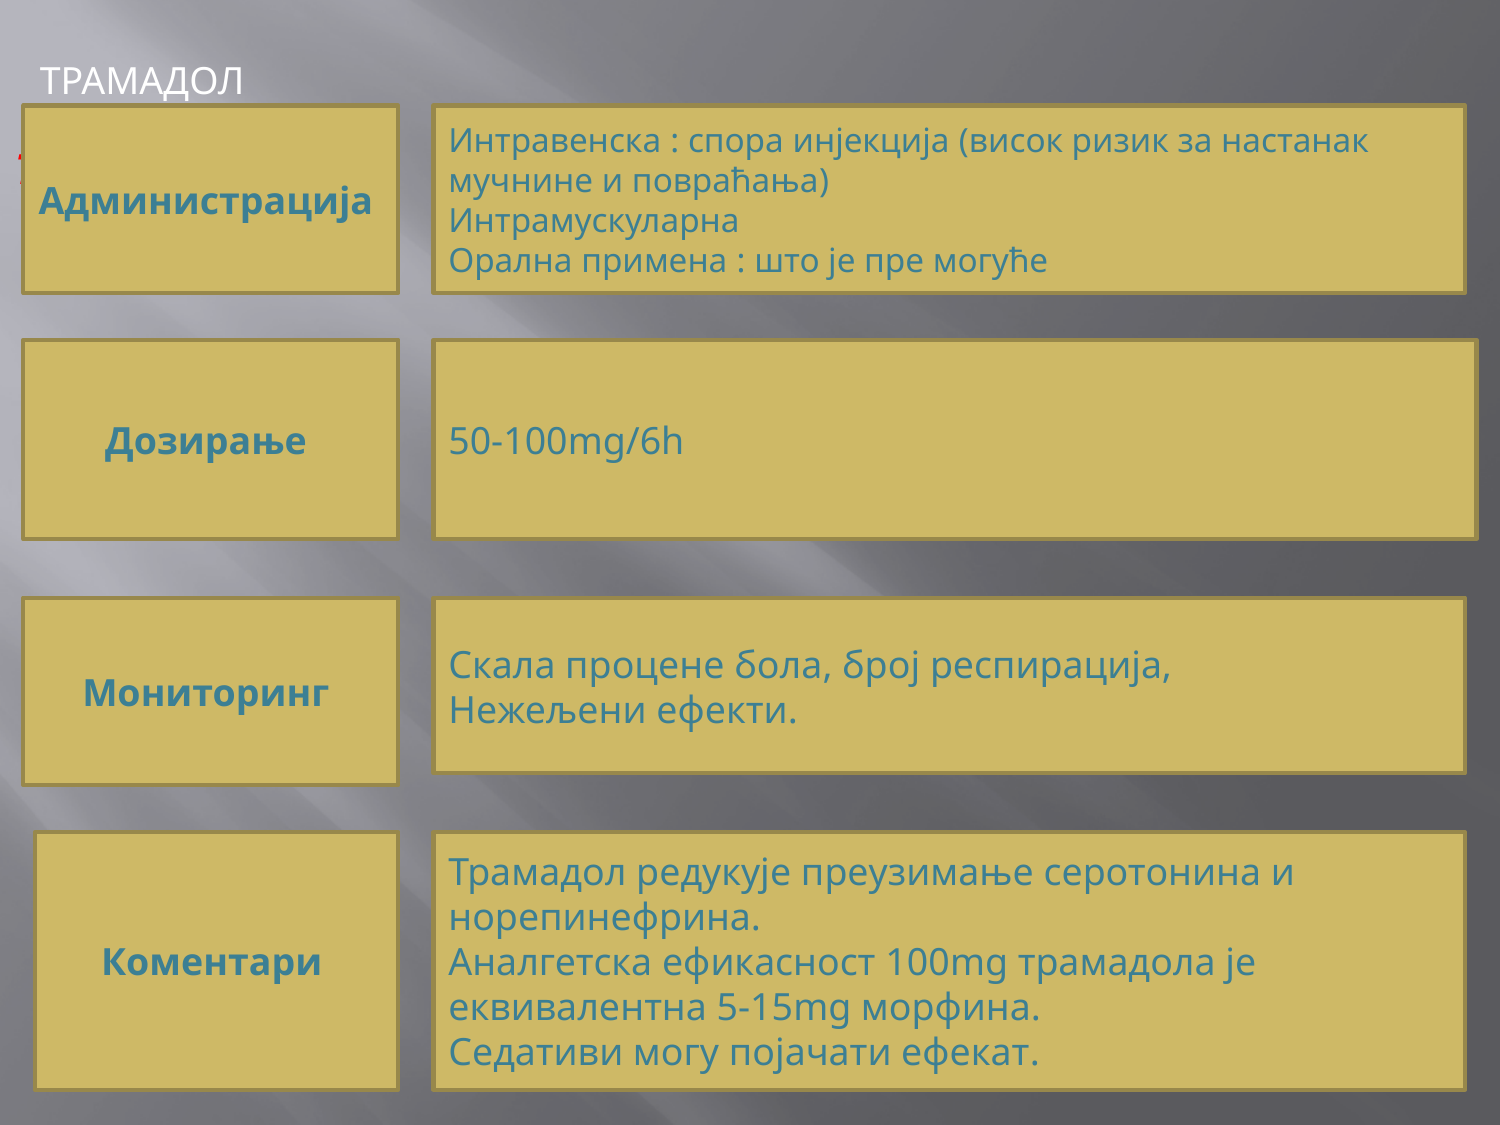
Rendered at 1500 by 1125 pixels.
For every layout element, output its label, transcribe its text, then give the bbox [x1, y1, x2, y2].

text_box Трамадол редукује преузимање серотонина и норепинефрина. Аналгетска ефикасност 100mg трамадола је еквивалентна 5-15mg морфина. Седативи могу појачати ефекат. [431, 830, 1467, 1092]
text_box Скала процене бола, број респирација, Нежељени ефекти. [431, 596, 1467, 775]
text_box Администрација [21, 103, 400, 295]
text_box Дозирање [21, 338, 400, 541]
text_box ТРАМАДОЛ [25, 49, 260, 110]
title ТРАМАДОЛ [0, 19, 1275, 244]
text_box Коментари [33, 830, 400, 1092]
text_box 50-100mg/6h [431, 338, 1479, 541]
text_box Интравенска : спора инјекција (висок ризик за настанак мучнине и повраћања) Интрамускуларна Орална примена : што је пре могуће [431, 103, 1467, 295]
text_box Мониторинг [21, 596, 400, 787]
